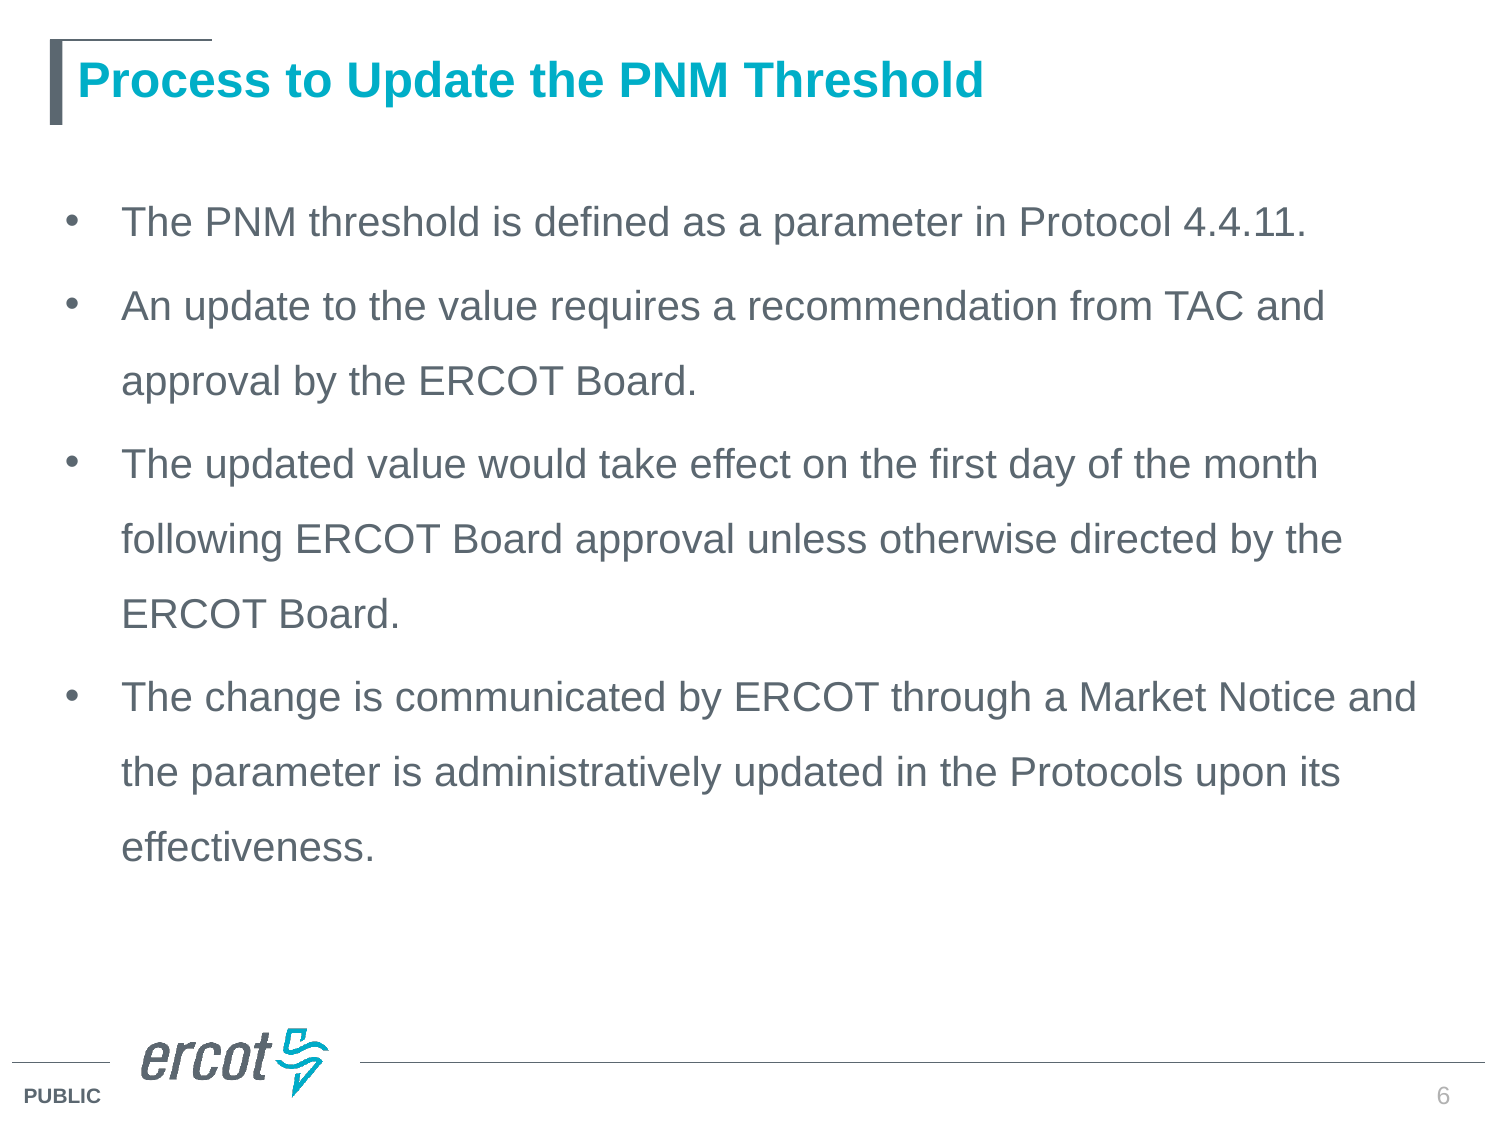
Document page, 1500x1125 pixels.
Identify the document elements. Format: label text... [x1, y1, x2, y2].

list The PNM threshold is defined as a parameter in Protocol 4.4.11. An update to the value requires a recommendation from TAC and approval by the ERCOT Board. The updated value would take effect on the first day of the month following ERCOT Board approval unless otherwise directed by the ERCOT Board. The change is communicated by ERCOT through a Market Notice and the parameter is administratively updated in the Protocols upon its effectiveness. [50, 162, 1450, 963]
picture [137, 1024, 332, 1100]
title Process to Update the PNM Threshold [62, 39, 1450, 125]
slide_number 6 [1400, 1076, 1488, 1113]
